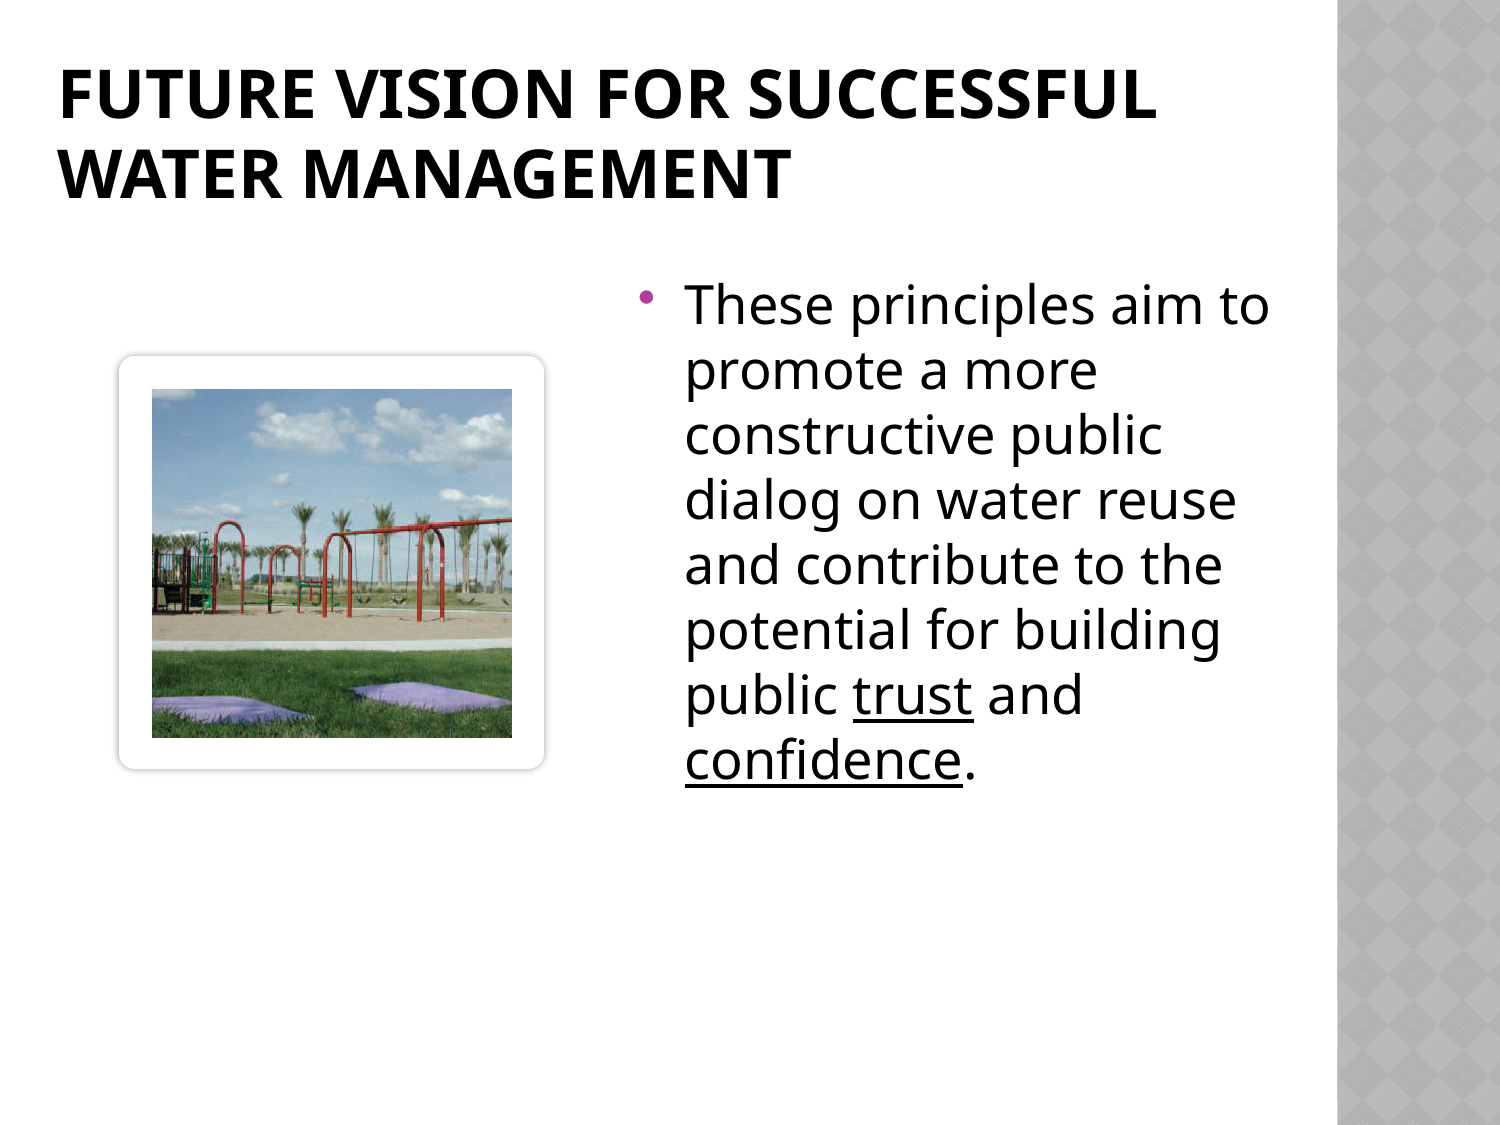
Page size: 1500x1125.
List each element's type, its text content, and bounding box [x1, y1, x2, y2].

list These principles aim to promote a more constructive public dialog on water reuse and contribute to the potential for building public trust and confidence. [624, 262, 1288, 1005]
title Future Vision for Successful Water Management [50, 50, 1400, 213]
picture [149, 387, 513, 738]
